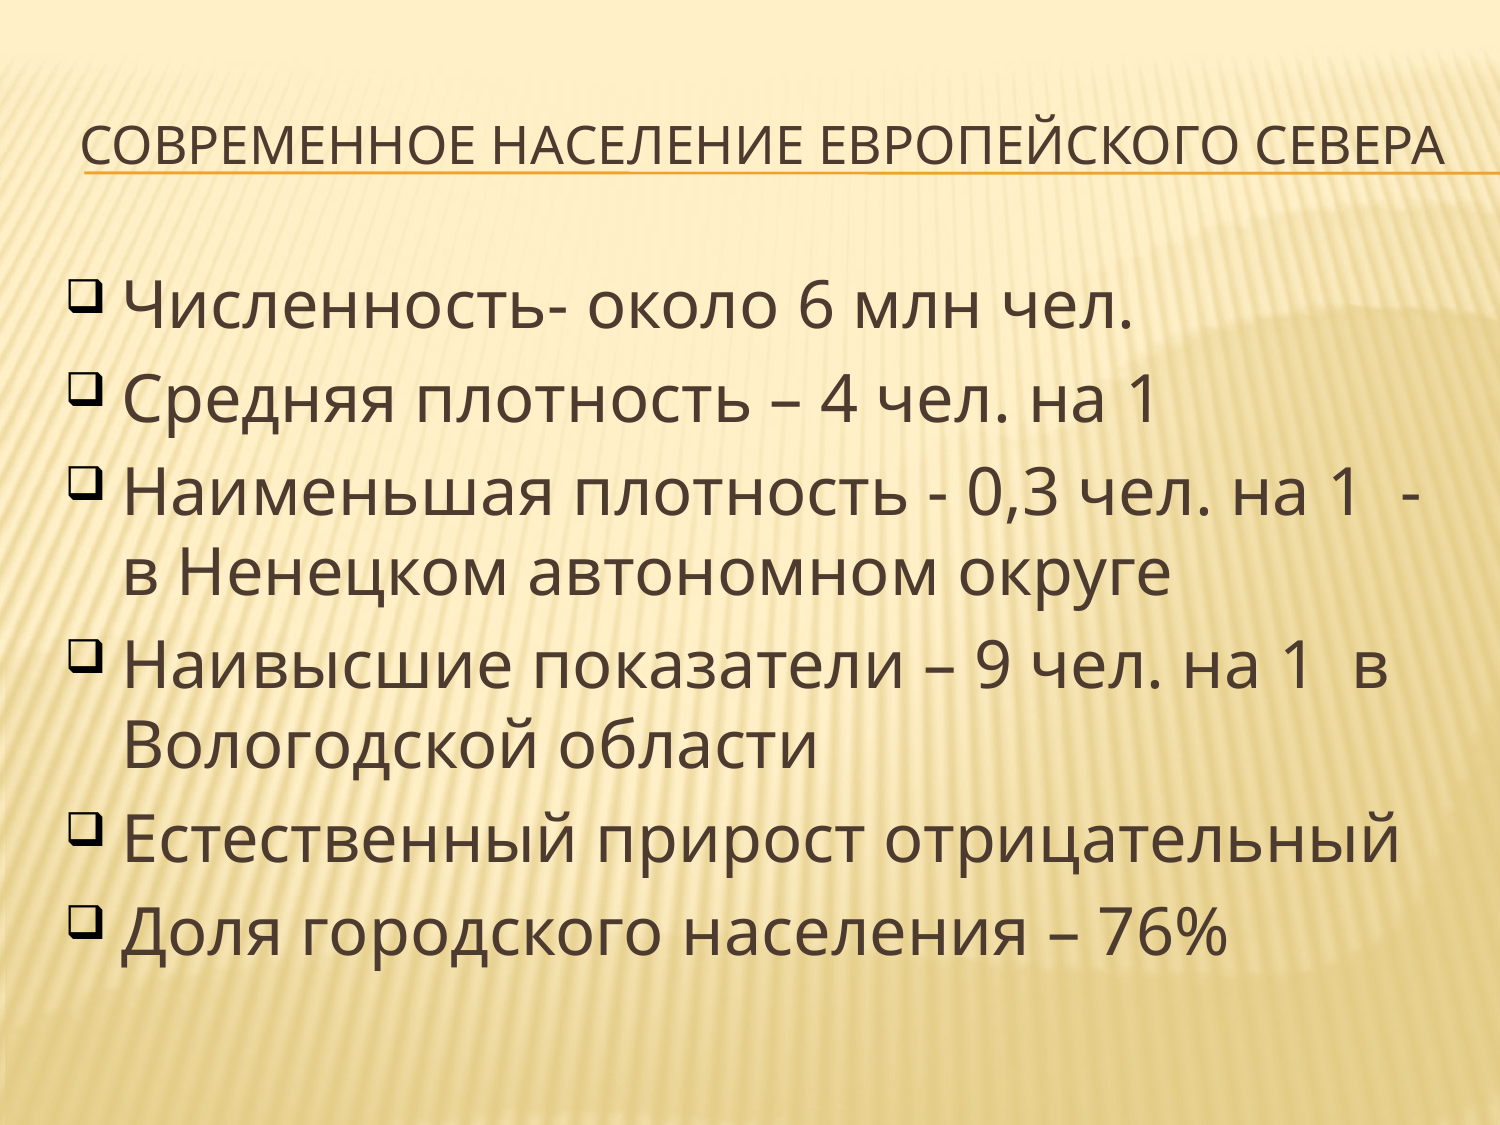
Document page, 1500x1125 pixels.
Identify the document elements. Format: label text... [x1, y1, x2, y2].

title Современное население Европейского Севера [50, 75, 1475, 213]
